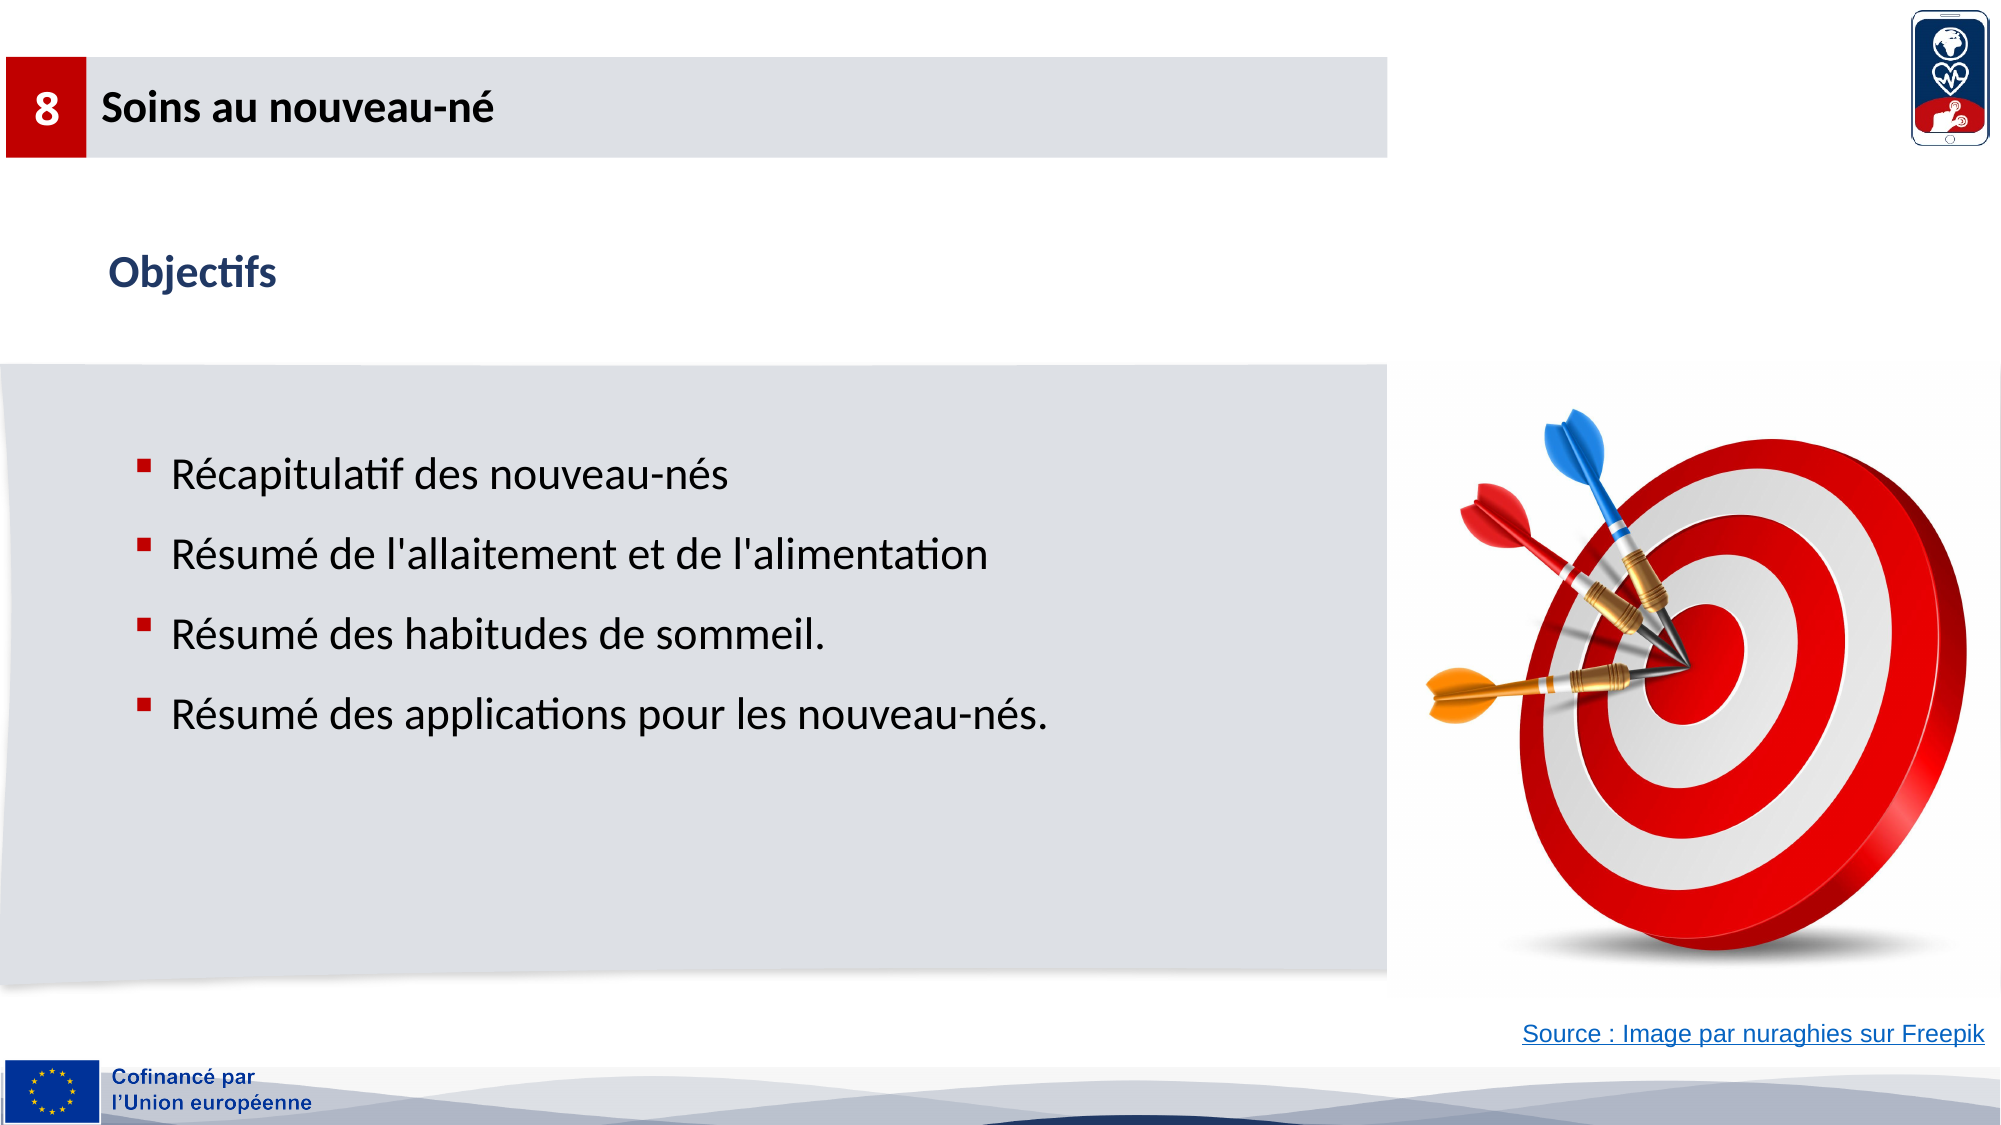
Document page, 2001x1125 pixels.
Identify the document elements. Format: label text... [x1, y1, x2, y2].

text_box Source : Image par nuraghies sur Freepik [1363, 1009, 2000, 1055]
text_box 8 [19, 71, 87, 142]
text_box [6, 56, 87, 158]
picture [0, 1055, 2001, 1125]
text_box Soins au nouveau-né [87, 57, 1388, 158]
picture [1387, 361, 2000, 998]
picture [1911, 10, 1990, 146]
title Objectifs [93, 221, 1819, 324]
text_box Récapitulatif des nouveau-nés Résumé de l'allaitement et de l'alimentation Résumé des habitudes de sommeil. Résumé des applications pour les nouveau-nés. [118, 436, 1322, 1058]
